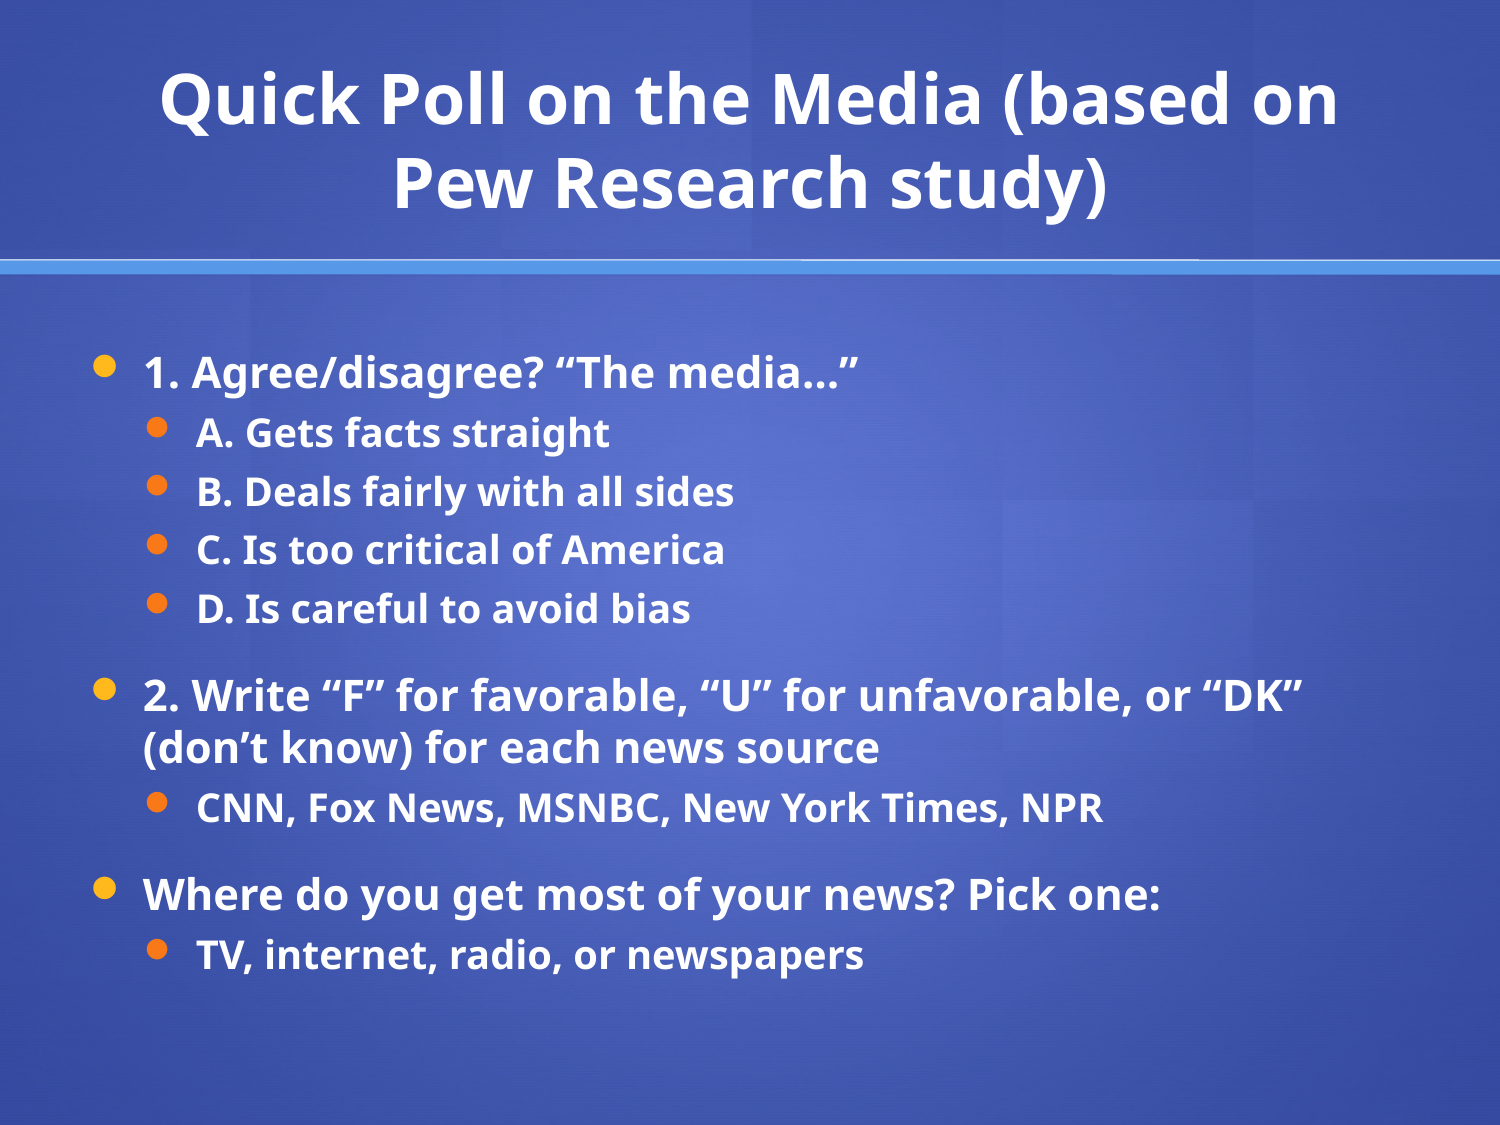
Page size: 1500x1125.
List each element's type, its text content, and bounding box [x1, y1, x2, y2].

title Quick Poll on the Media (based on Pew Research study) [75, 45, 1425, 233]
list 1. Agree/disagree? “The media…” A. Gets facts straight B. Deals fairly with all sides C. Is too critical of America D. Is careful to avoid bias 2. Write “F” for favorable, “U” for unfavorable, or “DK” (don’t know) for each news source CNN, Fox News, MSNBC, New York Times, NPR Where do you get most of your news? Pick one: TV, internet, radio, or newspapers [75, 337, 1425, 988]
